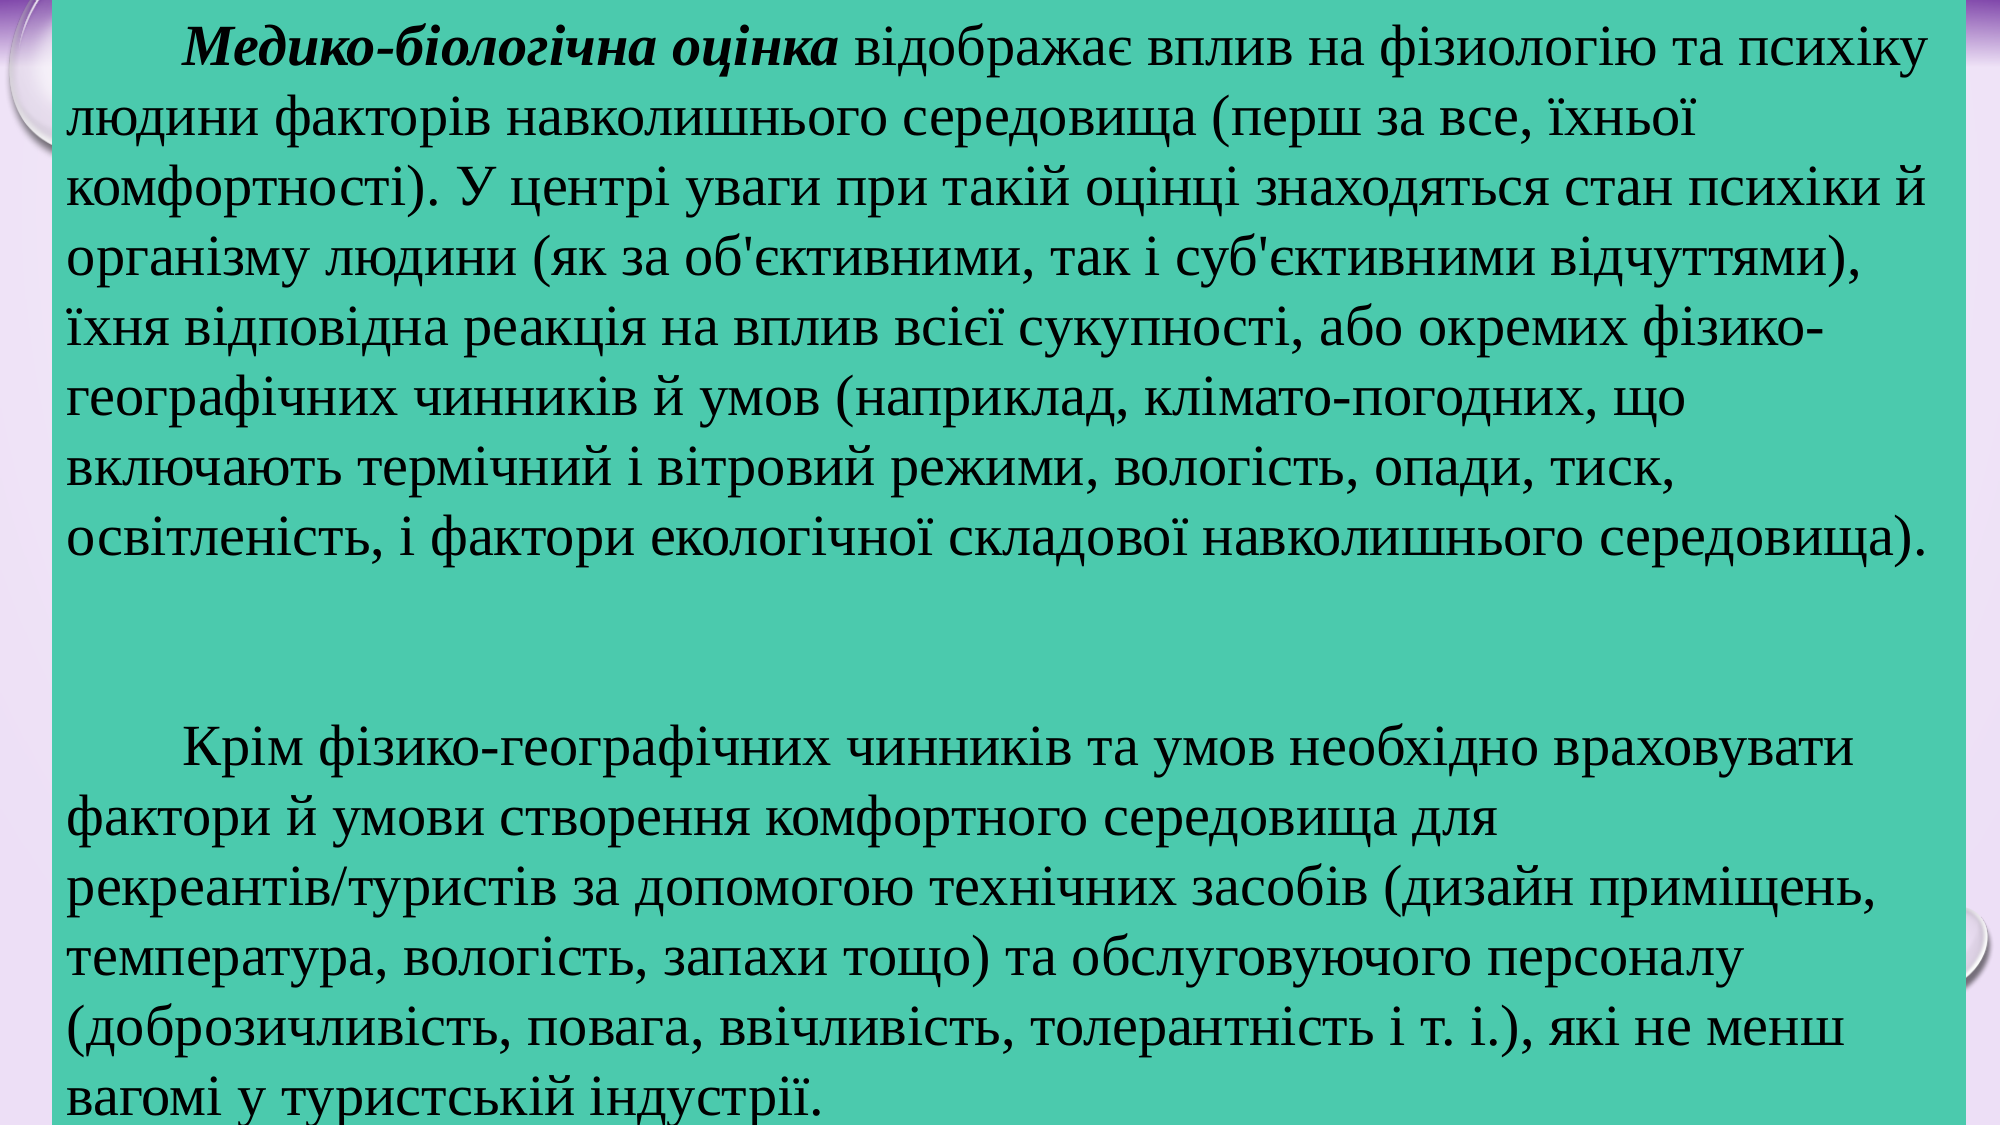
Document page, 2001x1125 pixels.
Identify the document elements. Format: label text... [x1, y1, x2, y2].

text_box Медико-біологічна оцінка відображає вплив на фізиологію та психіку людини факторів навколишнього середовища (перш за все, їхньої комфортності). У центрі уваги при такій оцінці знаходяться стан психіки й організму людини (як за об'єктивними, так і суб'єктивними відчуттями), їхня відповідна реакція на вплив всієї сукупності, або окремих фізико-географічних чинників й умов (наприклад, клімато-погодних, що включають термічний і вітровий режими, вологість, опади, тиск, освітленість, і фактори екологічної складової навколишнього середовища). Крім фізико-географічних чинників та умов необхідно враховувати фактори й умови створення комфортного середовища для рекреантів/туристів за допомогою технічних засобів (дизайн приміщень, температура, вологість, запахи тощо) та обслуговуючого персоналу (доброзичливість, повага, ввічливість, толерантність і т. і.), які не менш вагомі у туристській індустрії. [52, 0, 1966, 1125]
picture [1966, 0, 2000, 1125]
picture [0, 0, 52, 1125]
